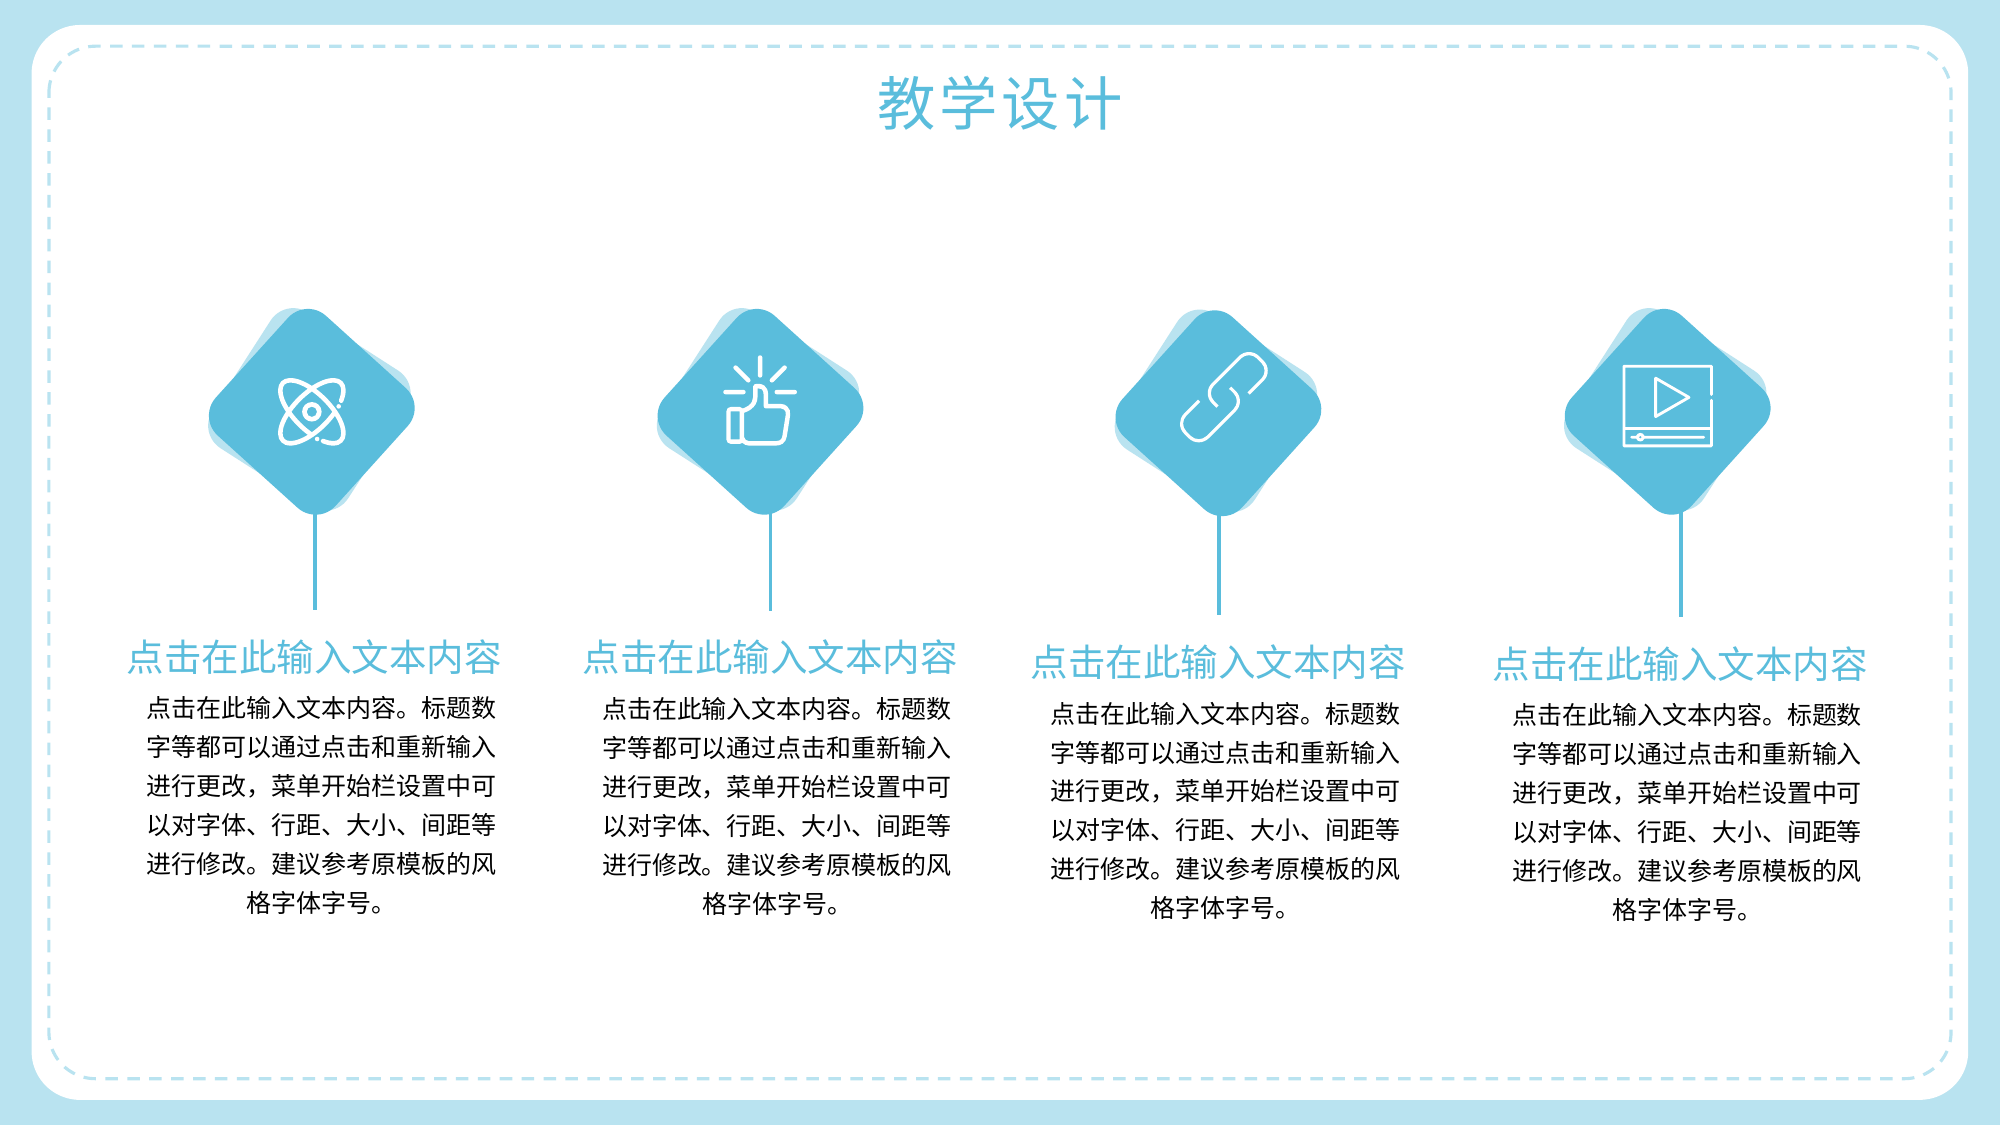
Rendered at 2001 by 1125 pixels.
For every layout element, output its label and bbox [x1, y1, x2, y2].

text_box [228, 328, 393, 493]
text_box [1584, 328, 1749, 493]
text_box [31, 24, 1969, 1100]
text_box [0, 0, 2000, 1125]
text_box [1135, 330, 1300, 494]
text_box [677, 328, 842, 493]
